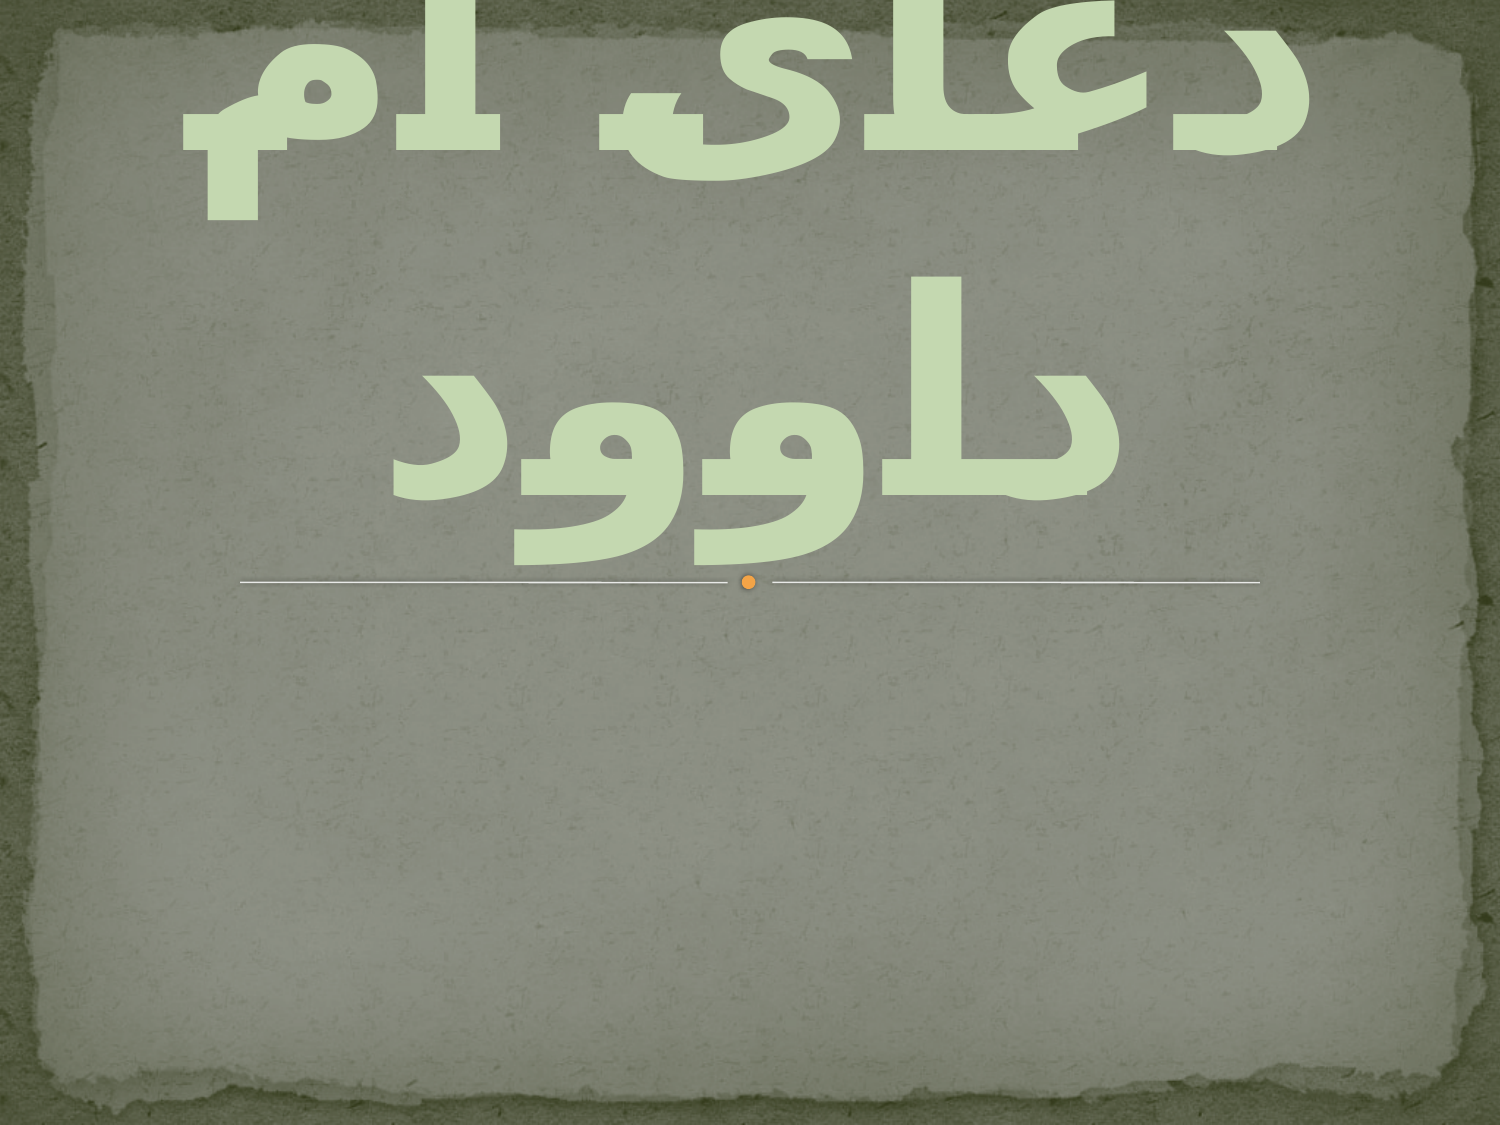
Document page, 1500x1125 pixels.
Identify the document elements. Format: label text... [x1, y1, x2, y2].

title دعای ام داوود [74, 235, 1438, 561]
